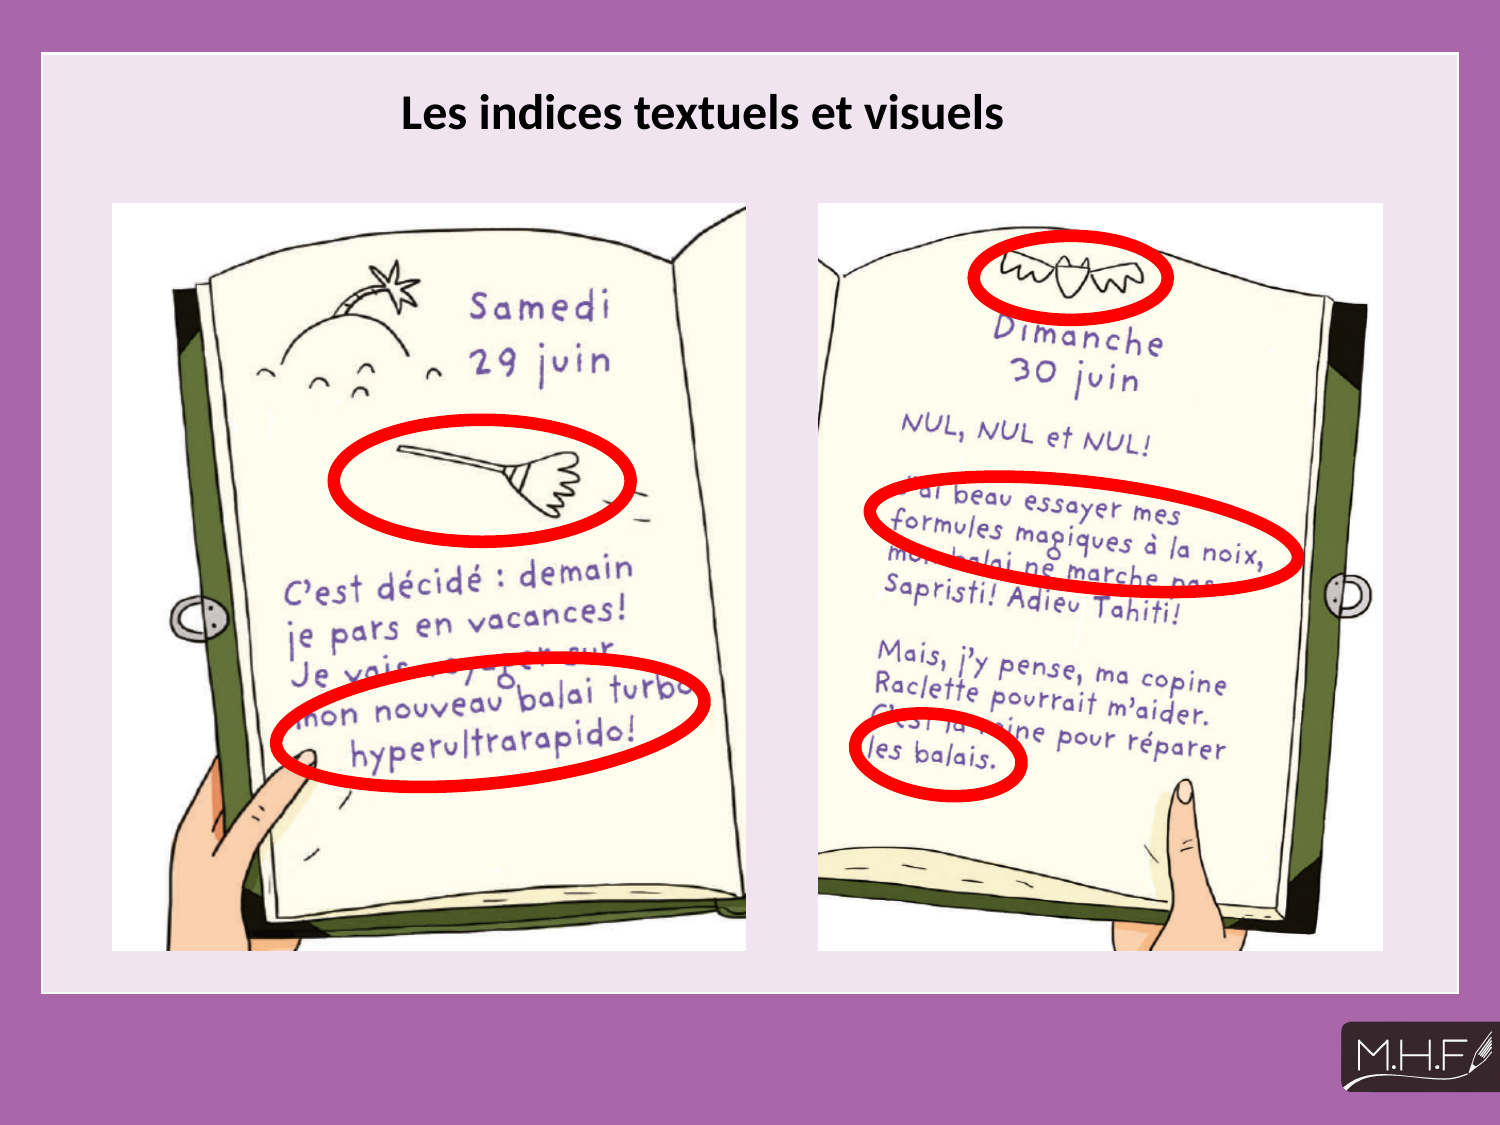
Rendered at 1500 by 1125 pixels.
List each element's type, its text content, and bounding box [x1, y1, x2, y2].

picture [1331, 1010, 1500, 1100]
picture [112, 203, 746, 951]
text_box Les indices textuels et visuels [269, 71, 1137, 147]
picture [818, 203, 1383, 951]
